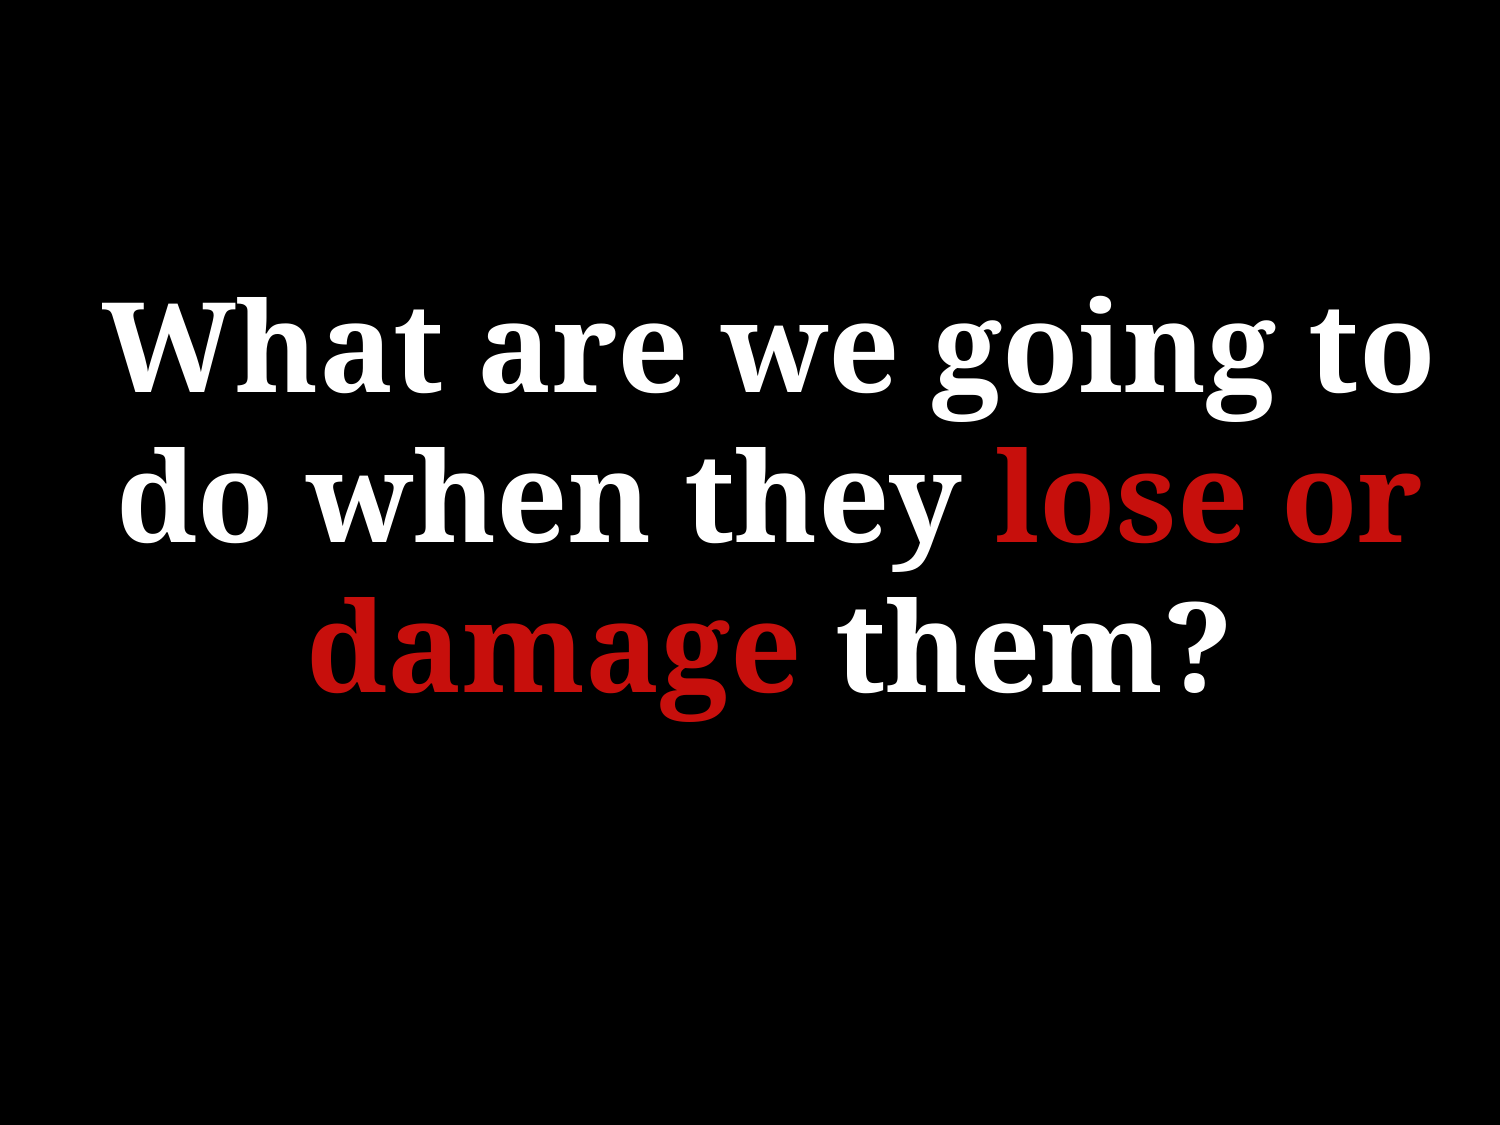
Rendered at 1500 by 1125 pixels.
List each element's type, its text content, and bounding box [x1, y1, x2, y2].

title What are we going to do when they lose or damage them? [75, 374, 1465, 725]
